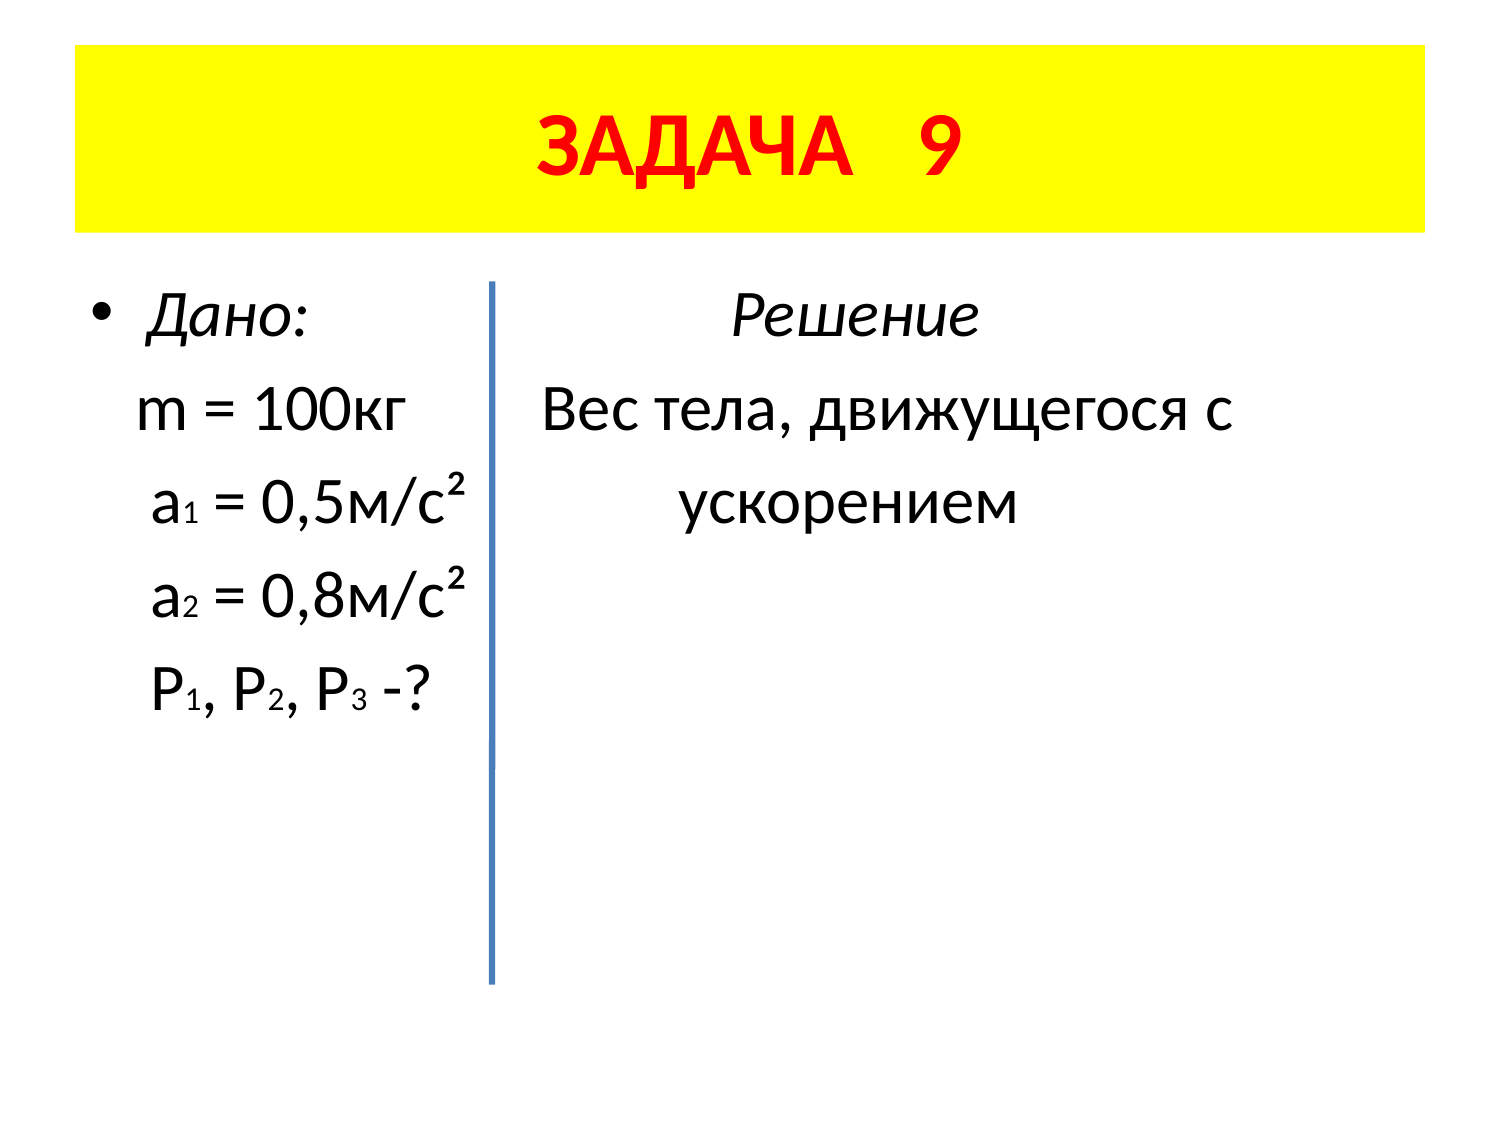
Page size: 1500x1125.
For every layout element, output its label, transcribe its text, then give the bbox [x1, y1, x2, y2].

title ЗАДАЧА 9 [75, 45, 1425, 233]
list Дано: Решение m = 100кг Вес тела, движущегося с a1 = 0,5м/с² ускорением a2 = 0,8м/с² P1, P2, P3 -? [75, 262, 1425, 1005]
